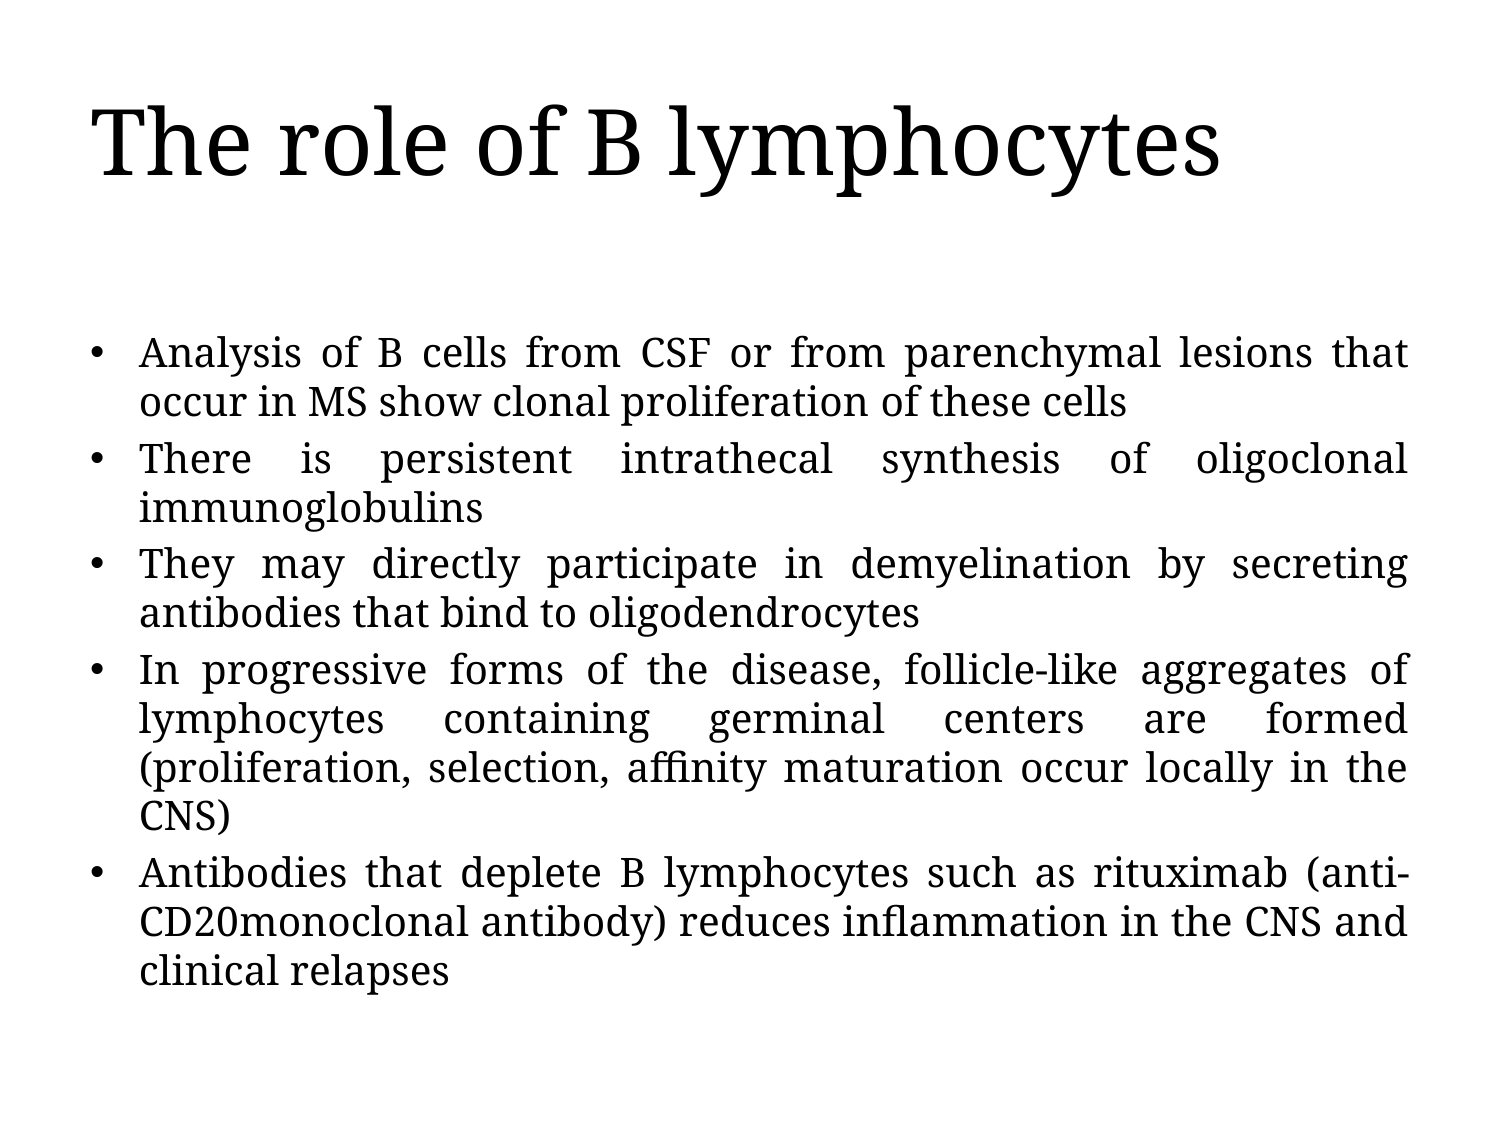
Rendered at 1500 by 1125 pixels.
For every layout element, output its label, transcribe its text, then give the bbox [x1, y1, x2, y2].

title The role of B lymphocytes [75, 45, 1425, 233]
list Analysis of B cells from CSF or from parenchymal lesions that occur in MS show clonal proliferation of these cells There is persistent intrathecal synthesis of oligoclonal immunoglobulins They may directly participate in demyelination by secreting antibodies that bind to oligodendrocytes In progressive forms of the disease, follicle-like aggregates of lymphocytes containing germinal centers are formed (proliferation, selection, affinity maturation occur locally in the CNS) Antibodies that deplete B lymphocytes such as rituximab (anti-CD20monoclonal antibody) reduces inflammation in the CNS and clinical relapses [75, 262, 1425, 1005]
